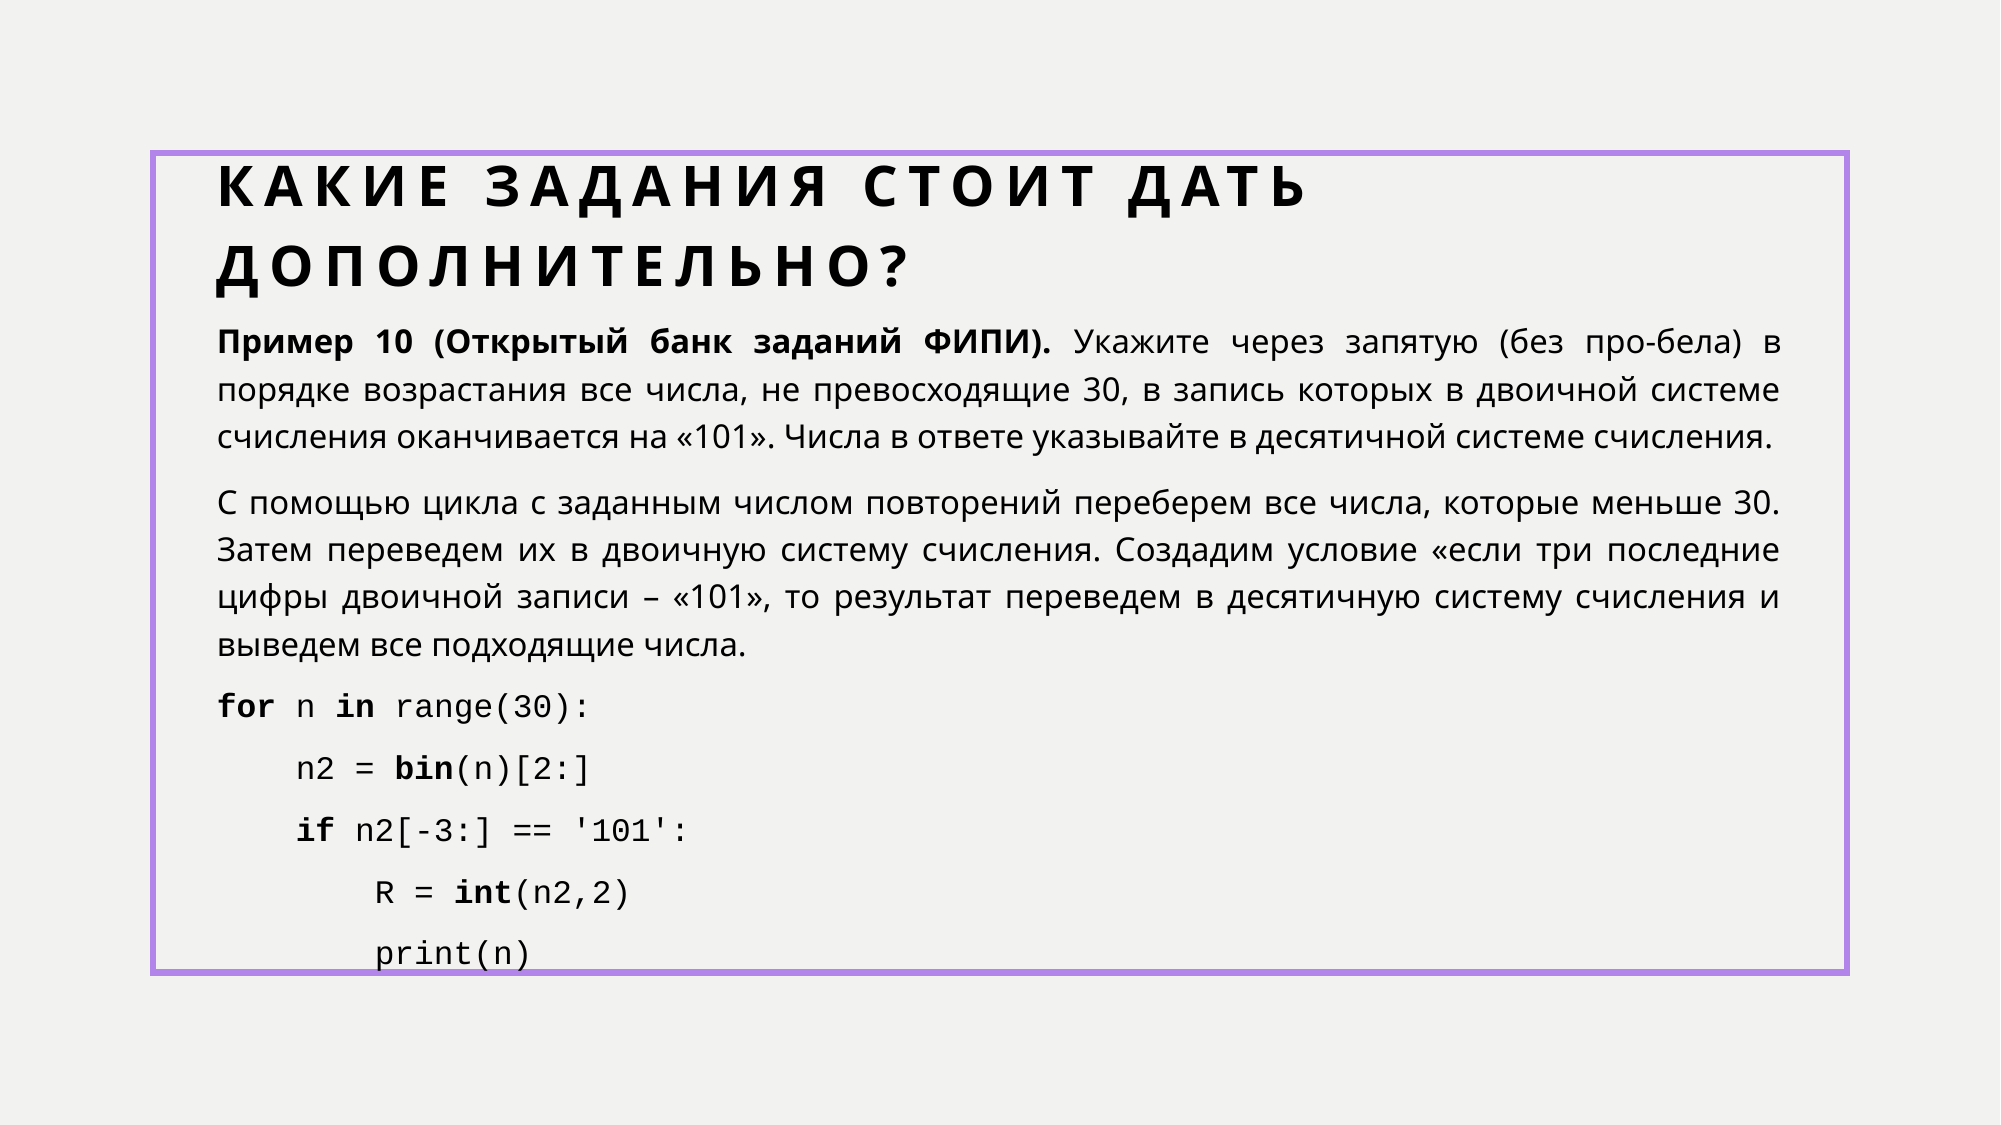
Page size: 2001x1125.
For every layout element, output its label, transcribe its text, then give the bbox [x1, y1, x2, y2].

title Какие задания стоит дать дополнительно? [201, 129, 1675, 306]
list Пример 10 (Открытый банк заданий ФИПИ). Укажите через запятую (без про-бела) в порядке возрастания все числа, не превосходящие 30, в запись которых в двоичной системе счисления оканчивается на «101». Числа в ответе указывайте в десятичной системе счисления. С помощью цикла с заданным числом повторений переберем все числа, которые меньше 30. Затем переведем их в двоичную систему счисления. Создадим условие «если три последние цифры двоичной записи – «101», то результат переведем в десятичную систему счисления и выведем все подходящие числа. for n in range(30): n2 = bin(n)[2:] if n2[-3:] == '101': R = int(n2,2) print(n) [201, 305, 1798, 996]
